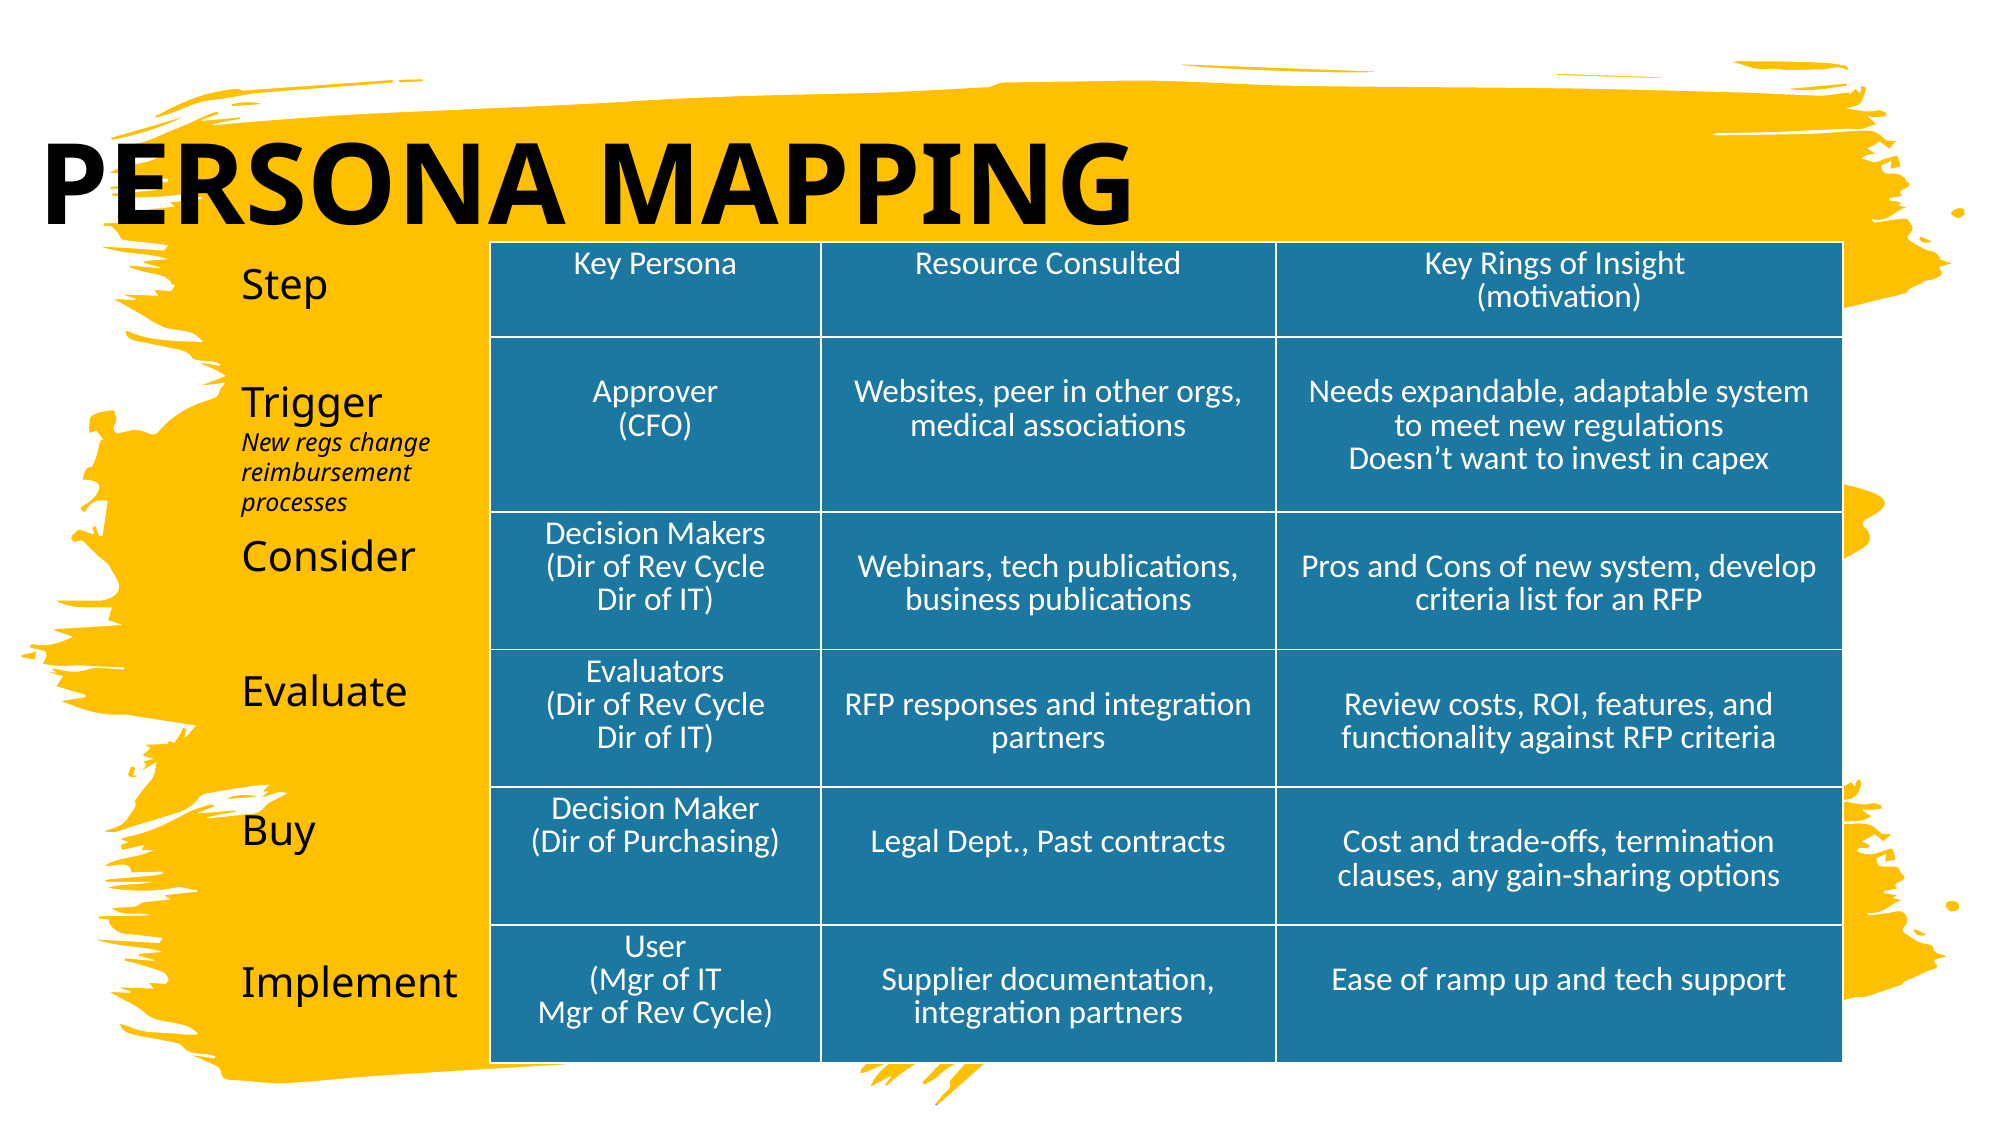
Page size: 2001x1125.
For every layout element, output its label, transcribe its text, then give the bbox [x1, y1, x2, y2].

text_box [0, 0, 2000, 1125]
table_cell Supplier documentation, integration partners [822, 926, 1275, 1062]
table_cell Review costs, ROI, features, and functionality against RFP criteria [1277, 650, 1842, 786]
table_cell Ease of ramp up and tech support [1277, 926, 1842, 1062]
text_box PERSONA MAPPING [23, 135, 1352, 202]
table_header Key Rings of Insight (motivation) [1277, 243, 1842, 336]
text_box Trigger New regs change reimbursement processes [226, 368, 490, 522]
text_box Evaluate [226, 657, 490, 723]
text_box Buy [226, 796, 490, 862]
table_cell Legal Dept., Past contracts [822, 788, 1275, 924]
table_cell Approver (CFO) [491, 338, 820, 511]
table_cell RFP responses and integration partners [822, 650, 1275, 786]
table_cell Needs expandable, adaptable system to meet new regulations Doesn’t want to invest in capex [1277, 338, 1842, 511]
text_box Consider [226, 522, 490, 588]
table_cell Webinars, tech publications, business publications [822, 513, 1275, 649]
text_box Implement [226, 948, 490, 1014]
table_header Key Persona [491, 243, 820, 336]
table_cell User (Mgr of IT Mgr of Rev Cycle) [491, 926, 820, 1062]
table_cell Decision Maker (Dir of Purchasing) [491, 788, 820, 924]
table_cell Decision Makers (Dir of Rev Cycle Dir of IT) [491, 513, 820, 649]
text_box Step [226, 250, 489, 315]
table_cell Cost and trade-offs, termination clauses, any gain-sharing options [1277, 788, 1842, 924]
table_cell Evaluators (Dir of Rev Cycle Dir of IT) [491, 650, 820, 786]
table_header Resource Consulted [822, 243, 1275, 336]
table_cell Websites, peer in other orgs, medical associations [822, 338, 1275, 511]
table_cell Pros and Cons of new system, develop criteria list for an RFP [1277, 513, 1842, 649]
